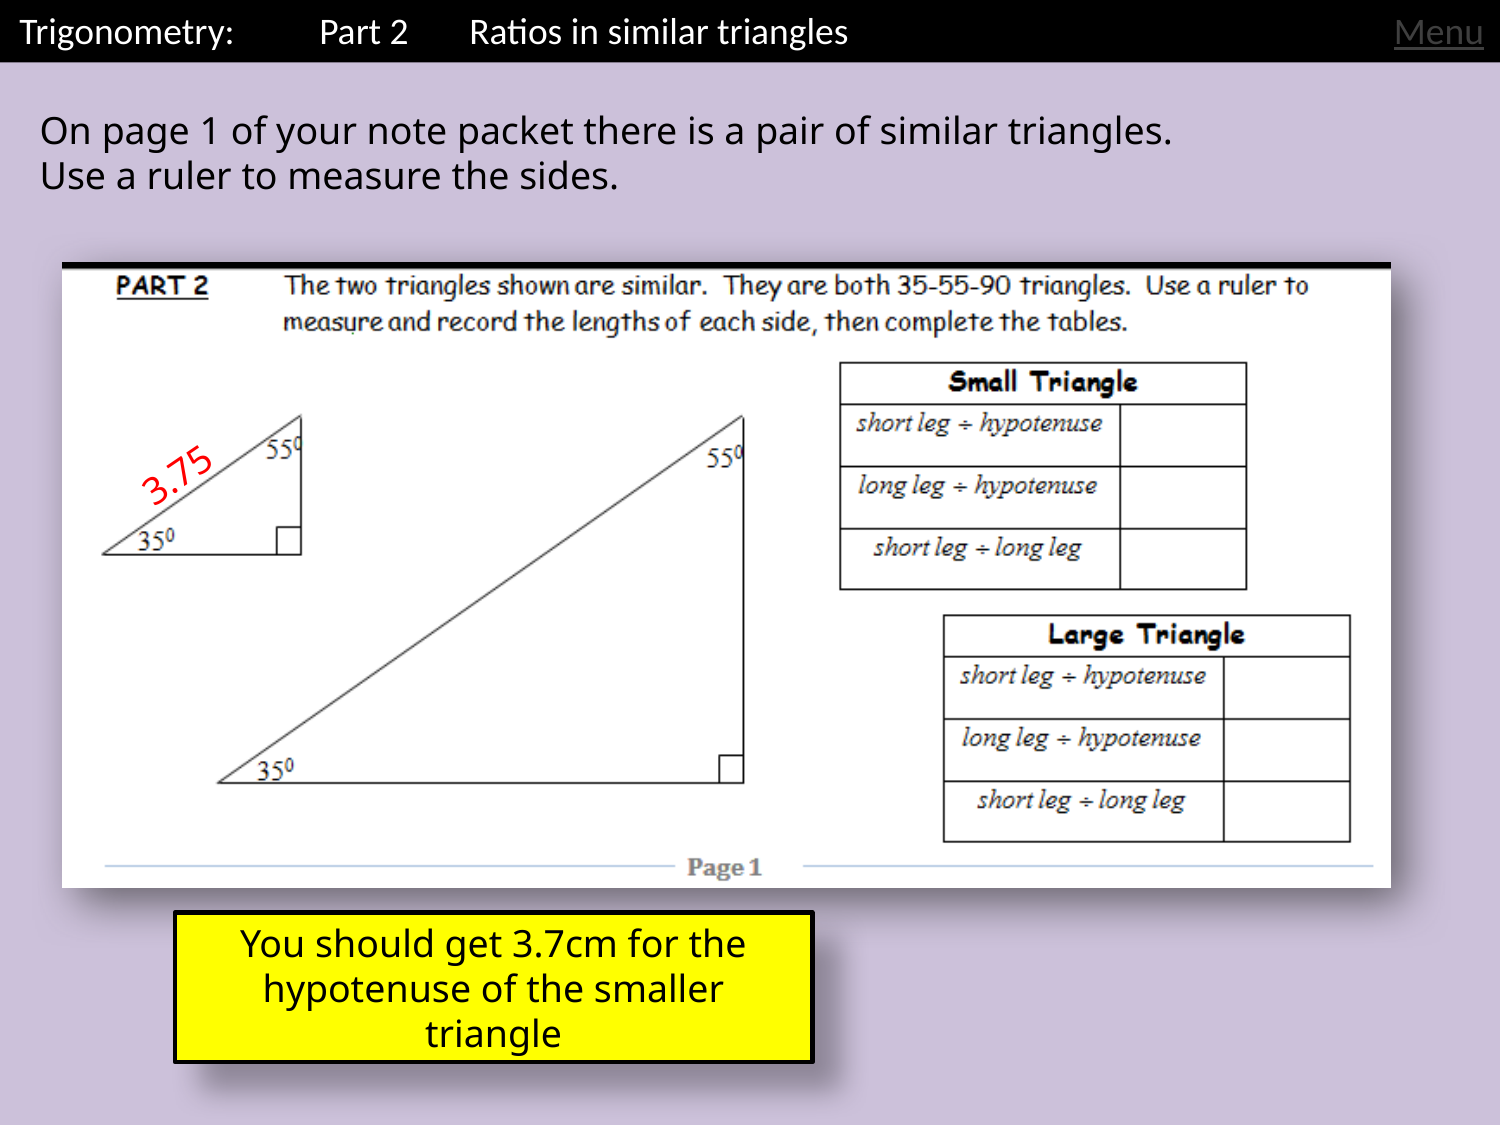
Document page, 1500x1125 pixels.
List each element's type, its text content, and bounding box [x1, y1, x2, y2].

text_box [935, 0, 1500, 64]
text_box Menu [1379, 0, 1500, 60]
text_box On page 1 of your note packet there is a pair of similar triangles. Use a ruler to measure the sides. [24, 99, 1463, 205]
text_box You should get 3.7cm for the hypotenuse of the smaller triangle [174, 912, 813, 1063]
text_box [0, 0, 4, 64]
text_box Trigonometry: Part 2 Ratios in similar triangles [4, 0, 935, 105]
picture [62, 262, 1391, 888]
